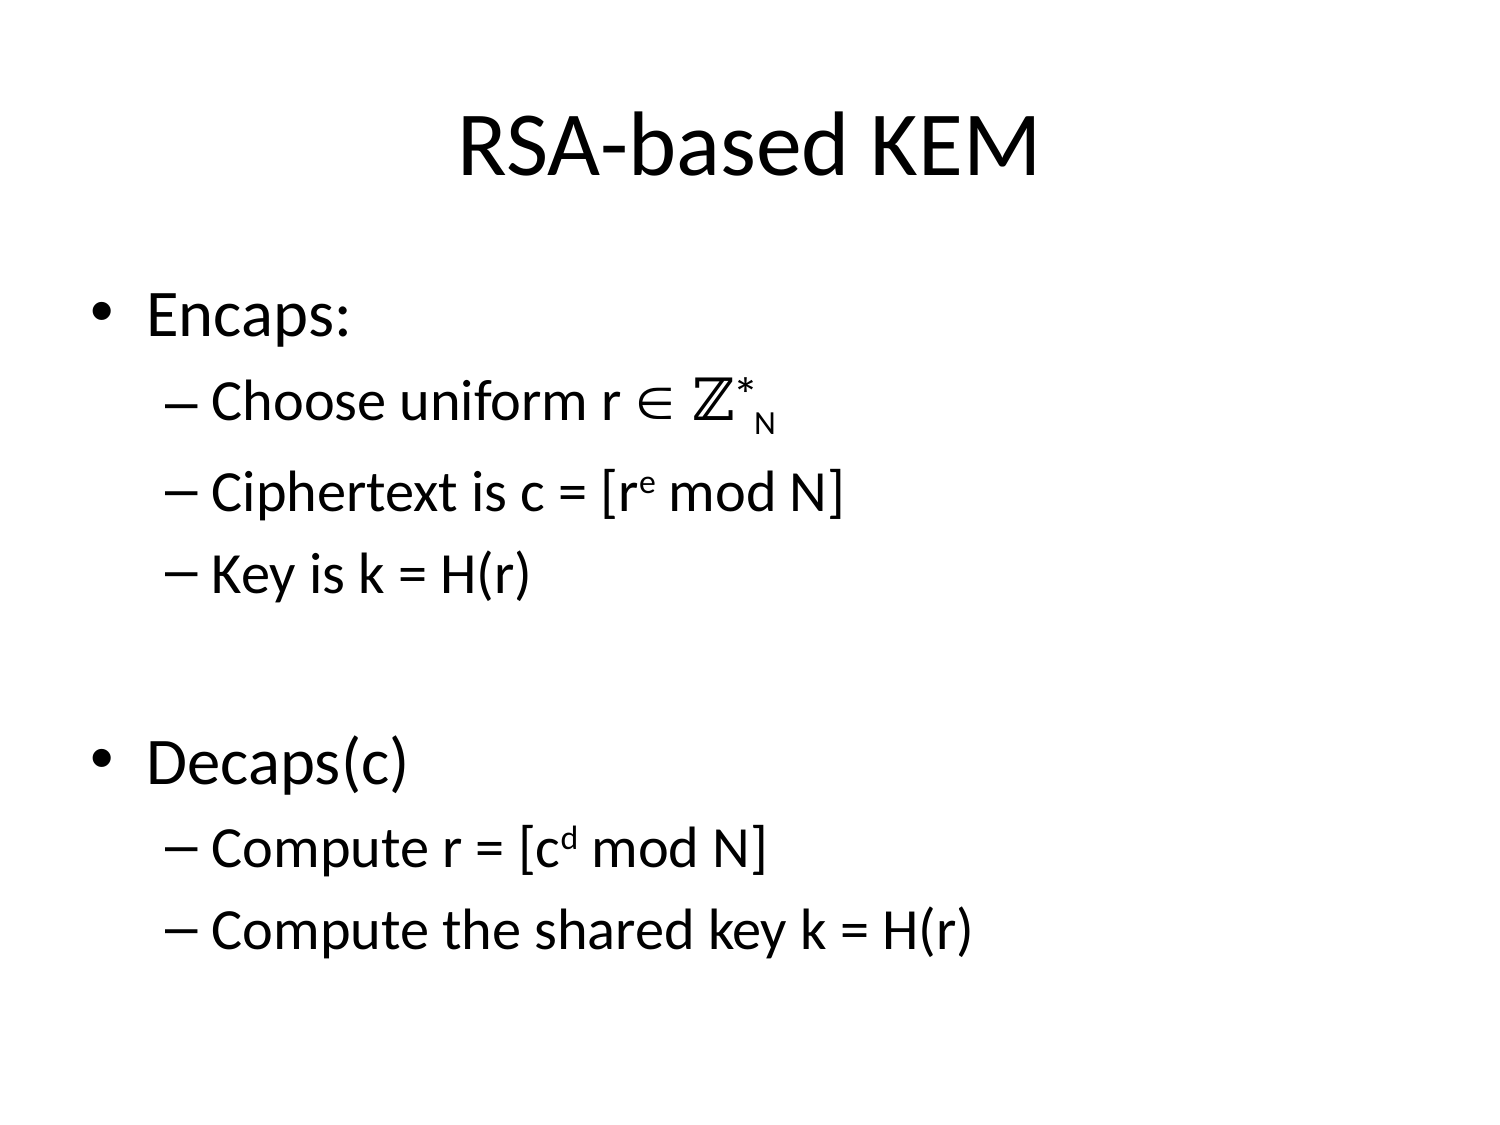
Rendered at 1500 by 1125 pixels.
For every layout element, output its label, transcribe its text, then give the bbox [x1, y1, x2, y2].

list Encaps: Choose uniform r  ℤ*N Ciphertext is c = [re mod N] Key is k = H(r) Decaps(c) Compute r = [cd mod N] Compute the shared key k = H(r) [75, 262, 1425, 1005]
title RSA-based KEM [75, 45, 1425, 233]
